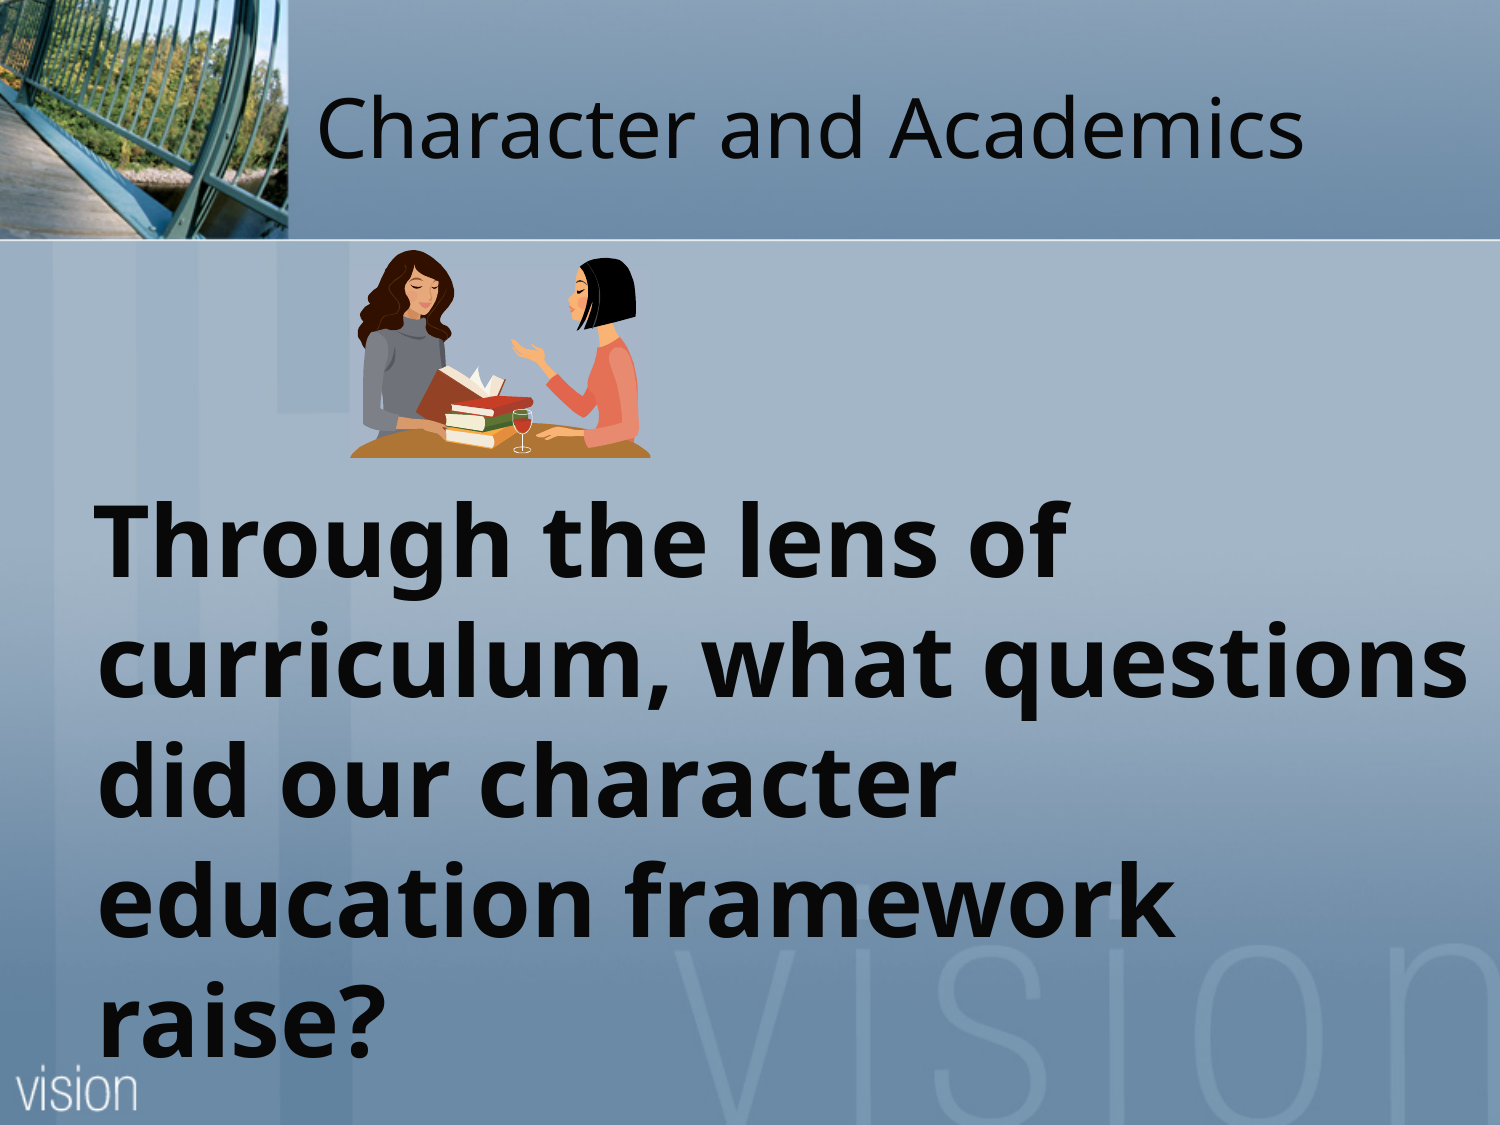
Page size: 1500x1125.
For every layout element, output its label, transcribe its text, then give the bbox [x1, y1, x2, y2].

title Character and Academics [299, 30, 1462, 207]
list Through the lens of curriculum, what questions did our character education framework raise? [24, 329, 1500, 1101]
picture [0, 0, 1500, 1125]
